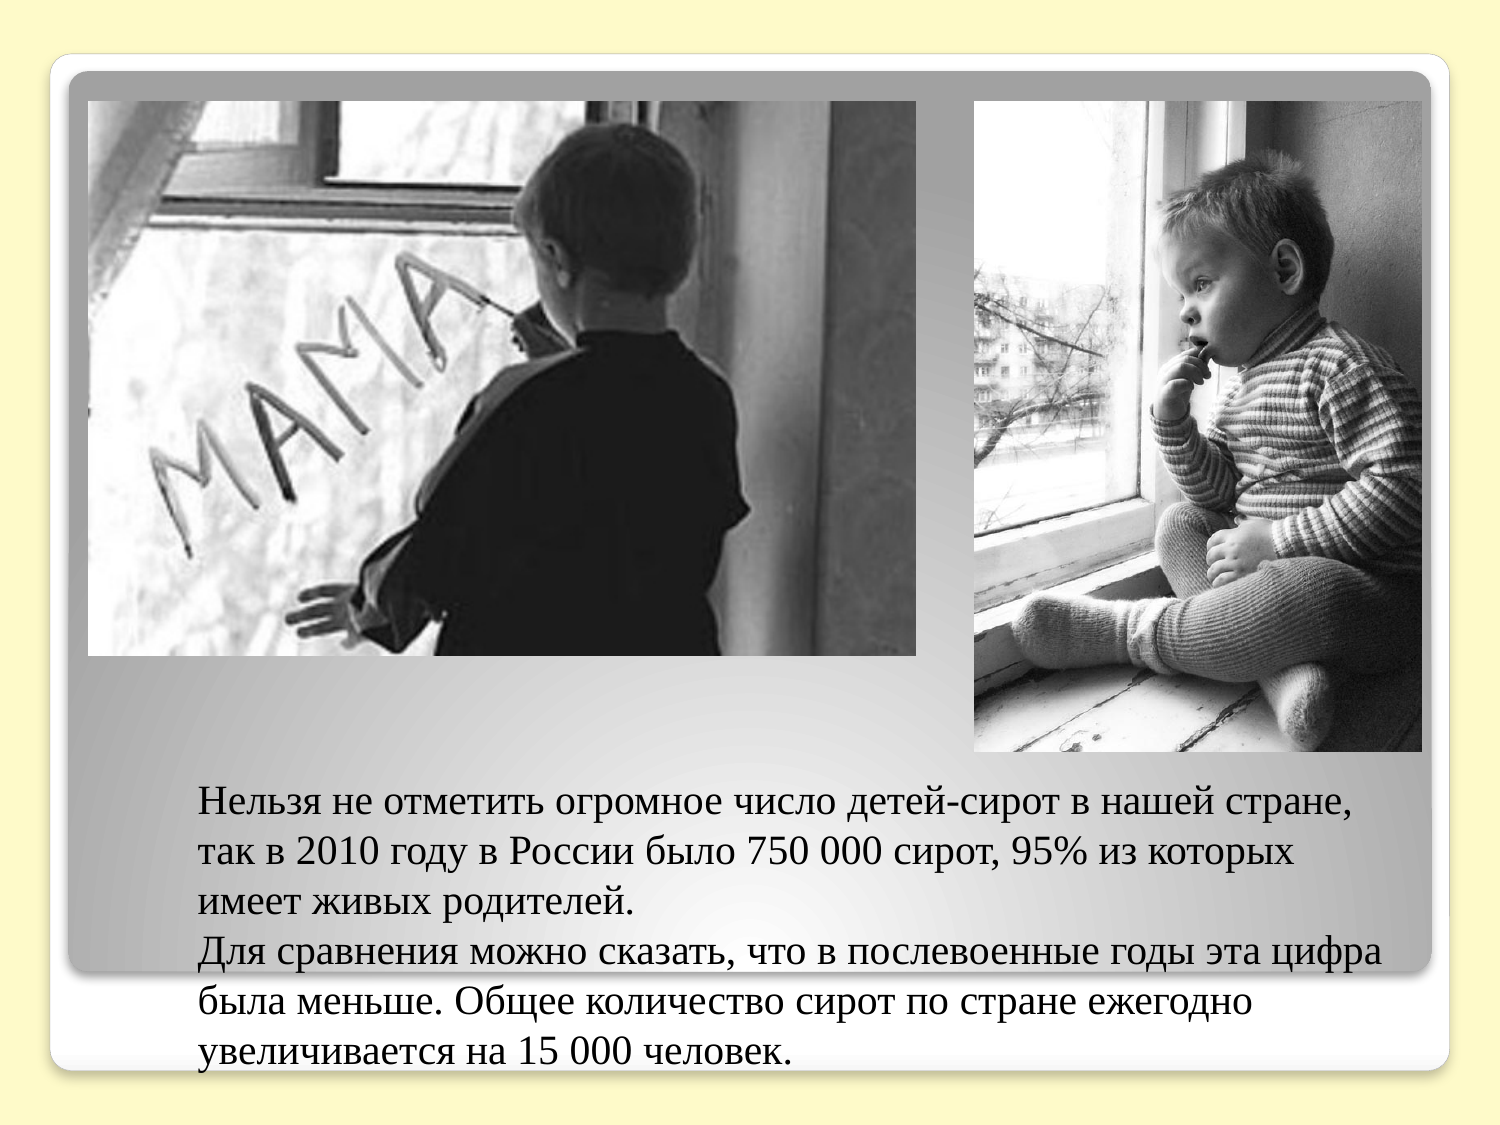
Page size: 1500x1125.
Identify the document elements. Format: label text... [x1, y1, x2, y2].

text_box Нельзя не отметить огромное число детей-сирот в нашей стране, так в 2010 году в России было 750 000 сирот, 95% из которых имеет живых родителей. Для сравнения можно сказать, что в послевоенные годы эта цифра была меньше. Общее количество сирот по стране ежегодно увеличивается на 15 000 человек. [183, 774, 1436, 1071]
picture [974, 101, 1422, 752]
picture [88, 101, 916, 656]
